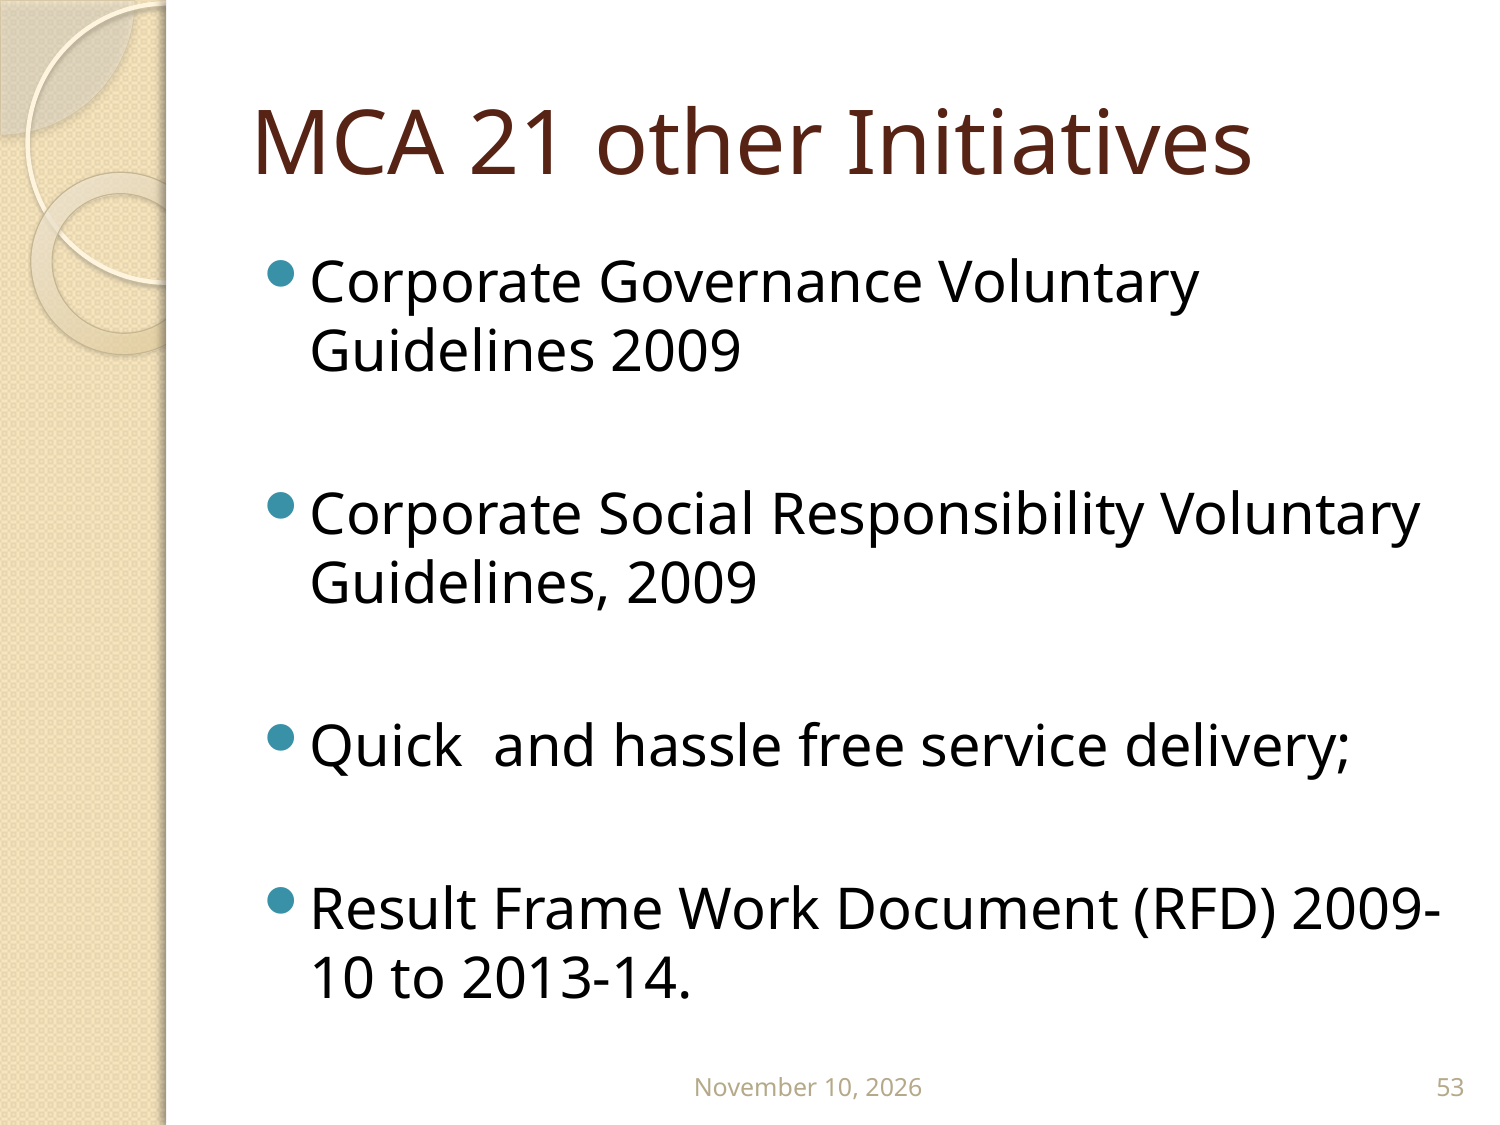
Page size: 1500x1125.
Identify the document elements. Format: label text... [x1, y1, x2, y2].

slide_number 53 [1413, 1034, 1488, 1113]
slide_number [587, 1034, 938, 1113]
title MCA 21 other Initiatives [235, 45, 1466, 233]
list Corporate Governance Voluntary Guidelines 2009 Corporate Social Responsibility Voluntary Guidelines, 2009 Quick and hassle free service delivery; Result Frame Work Document (RFD) 2009-10 to 2013-14. [235, 237, 1466, 1025]
